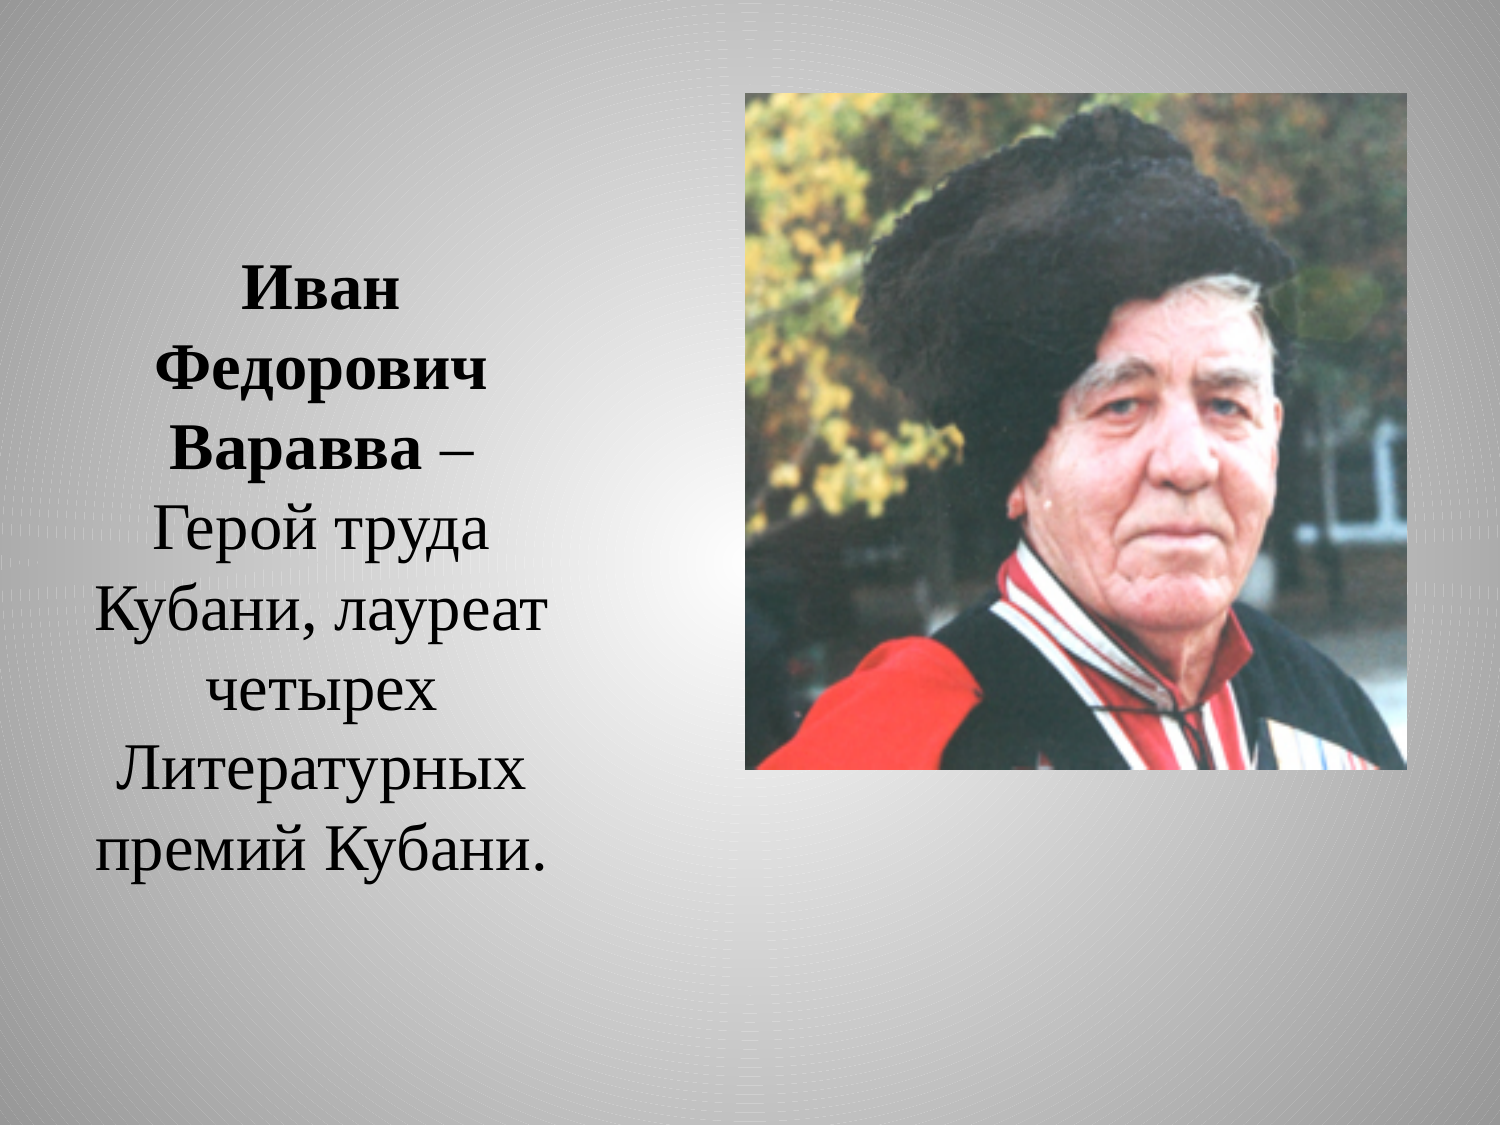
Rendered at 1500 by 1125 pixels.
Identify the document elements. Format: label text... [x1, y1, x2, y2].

list Иван Федорович Варавва – Герой труда Кубани, лауреат четырех Литературных премий Кубани. [75, 235, 569, 1005]
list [745, 93, 1407, 770]
